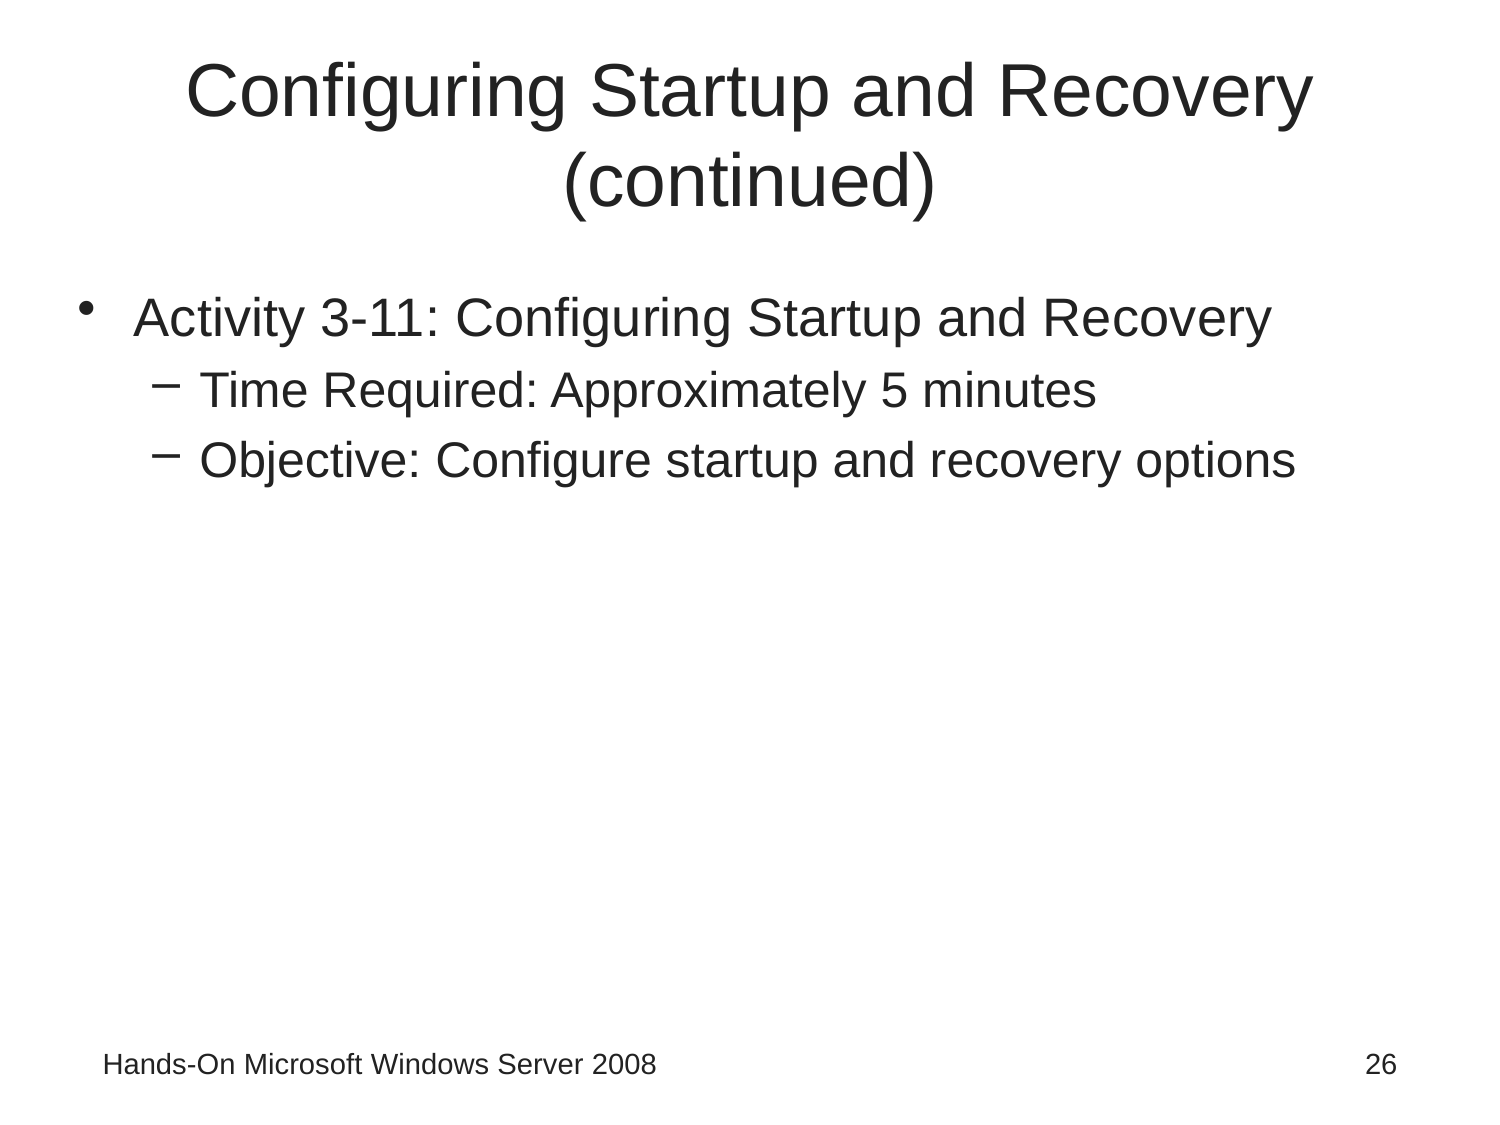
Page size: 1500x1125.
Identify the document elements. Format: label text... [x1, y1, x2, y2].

title Configuring Startup and Recovery (continued) [87, 37, 1413, 226]
list Activity 3-11: Configuring Startup and Recovery Time Required: Approximately 5 minutes Objective: Configure startup and recovery options [62, 274, 1426, 1026]
slide_number 26 [1074, 1037, 1413, 1101]
footer Hands-On Microsoft Windows Server 2008 [87, 1037, 1051, 1101]
